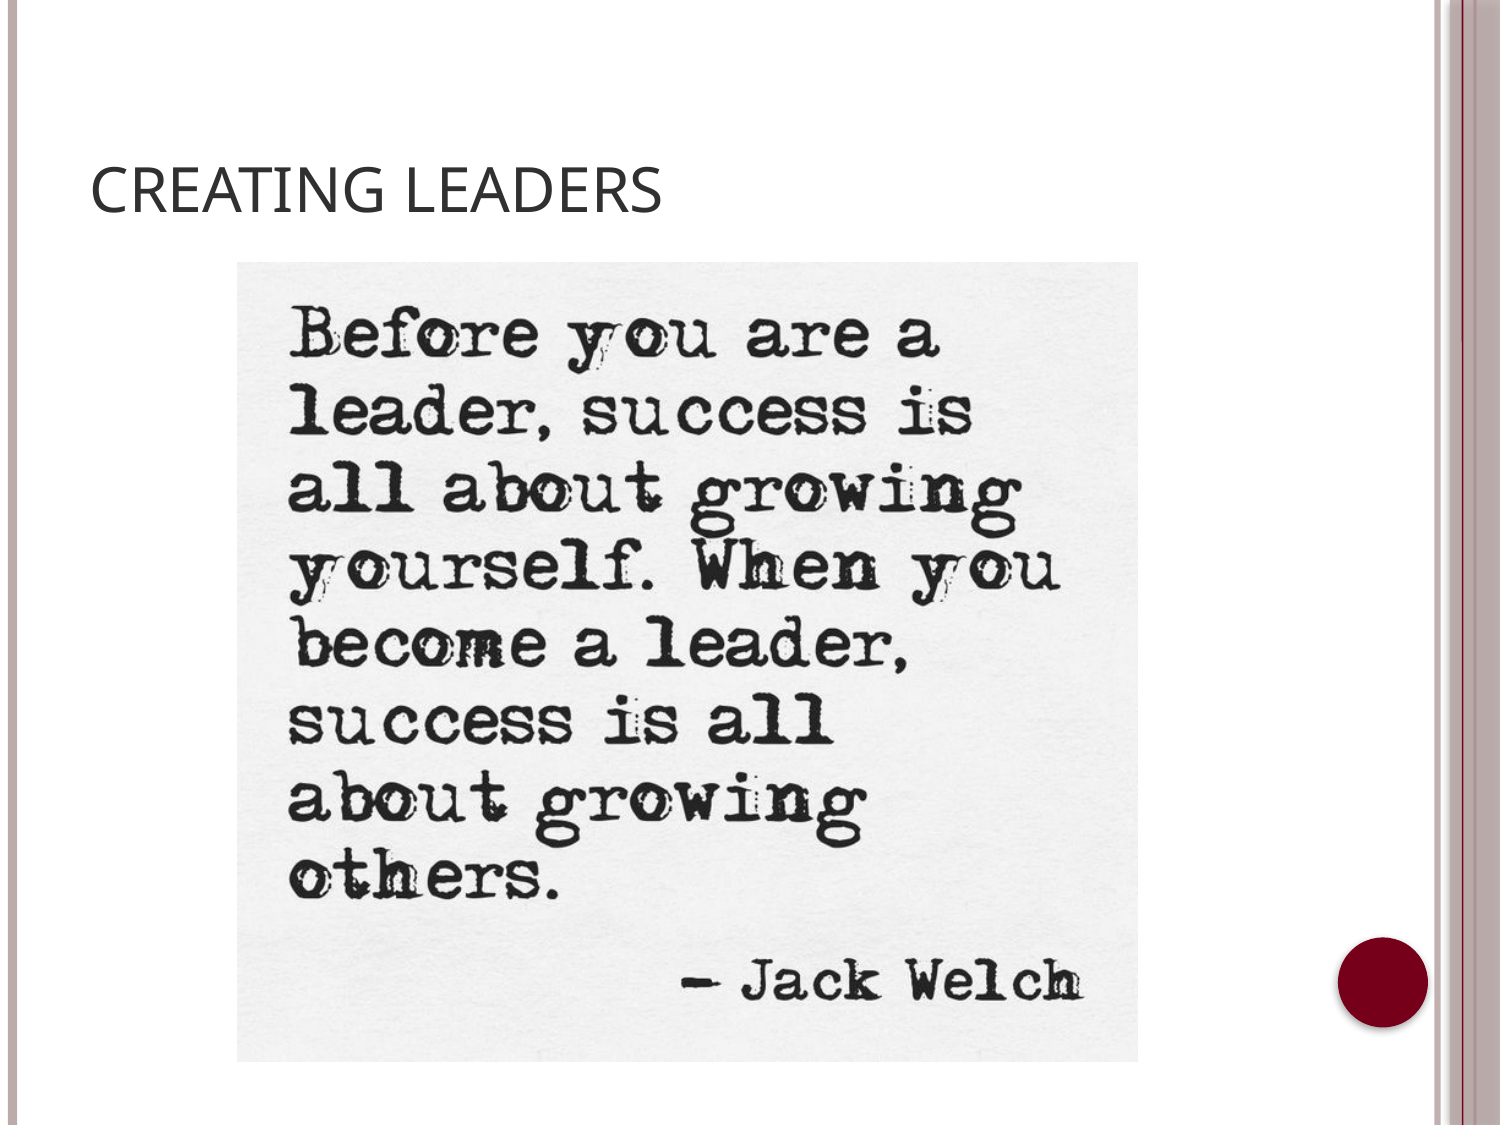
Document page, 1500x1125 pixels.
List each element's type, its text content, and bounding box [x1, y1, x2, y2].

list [237, 261, 1138, 1063]
title Creating Leaders [75, 45, 1300, 233]
